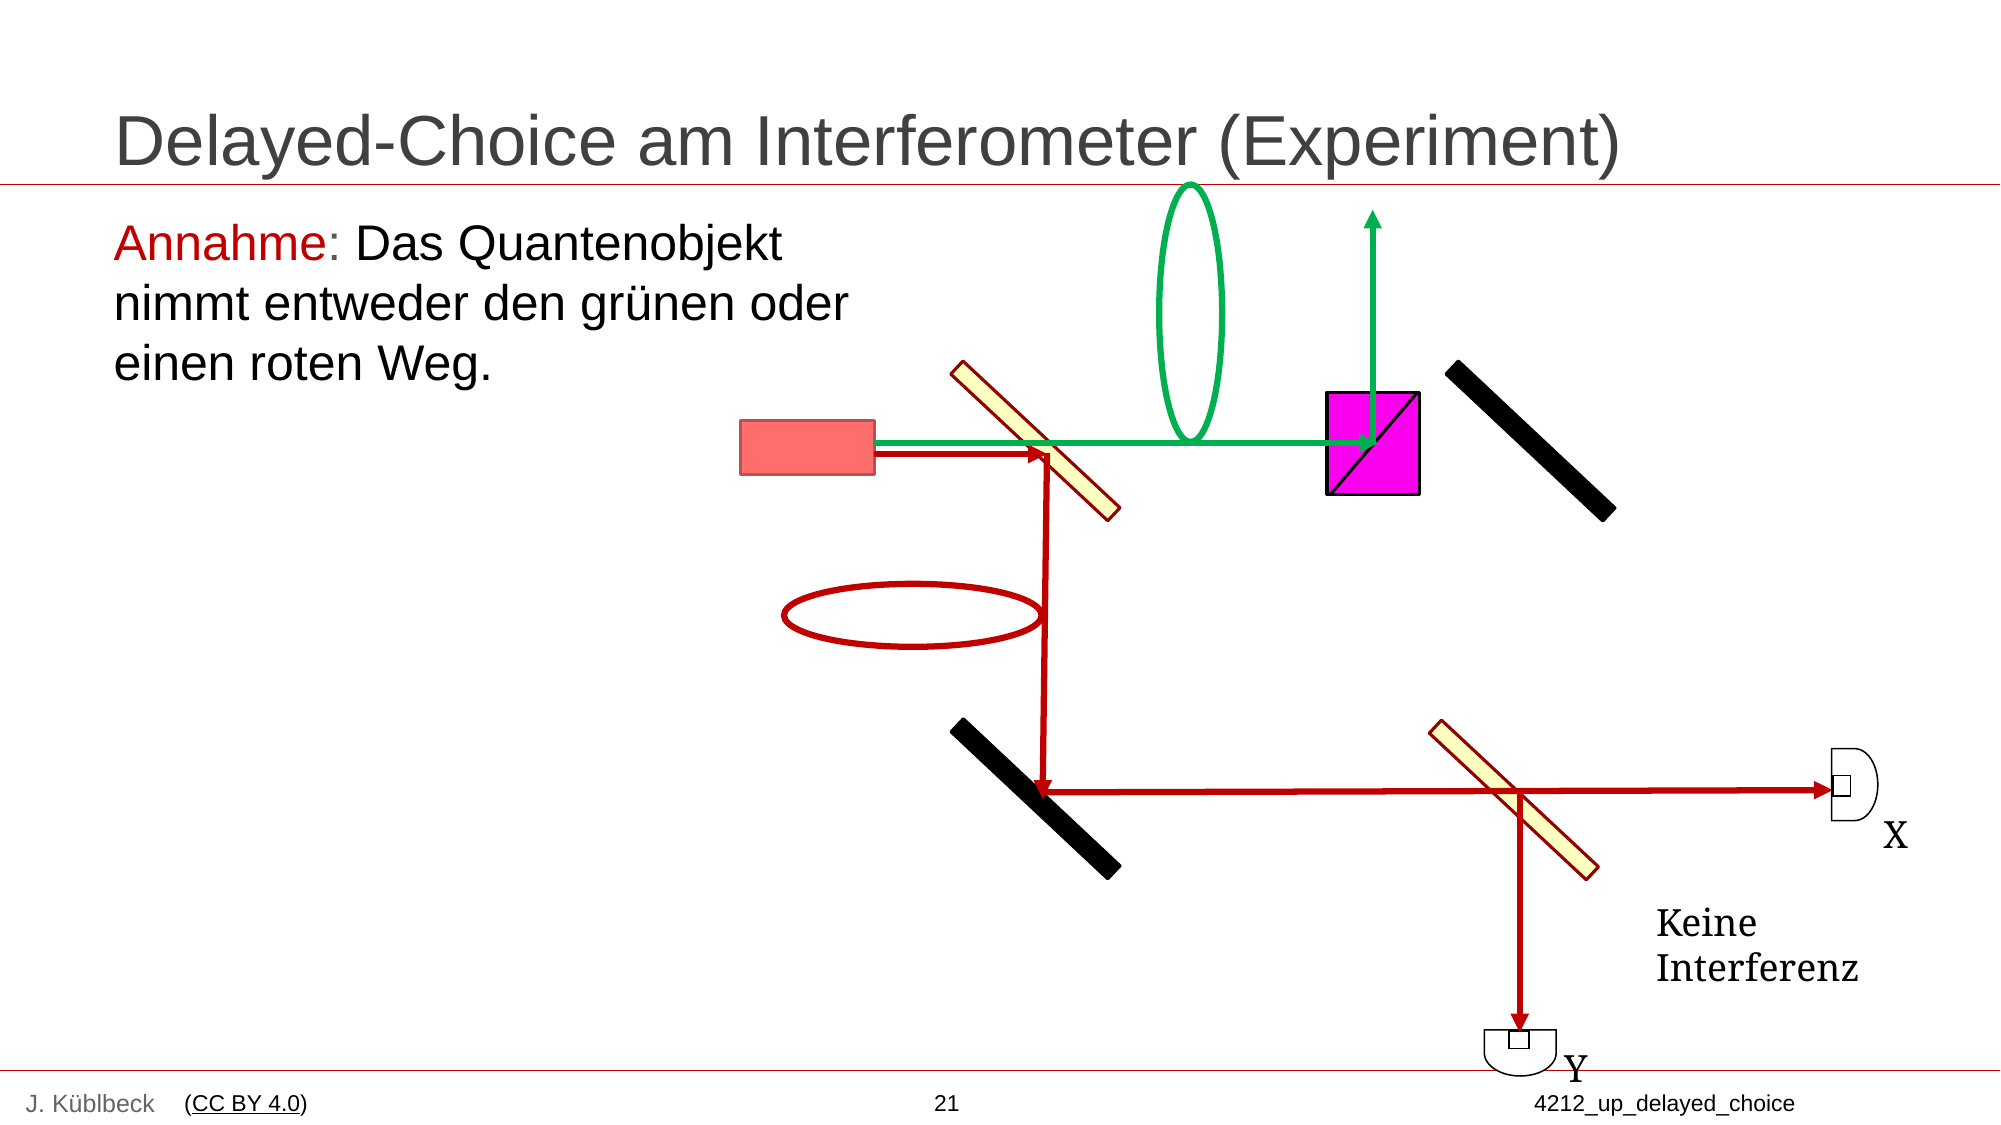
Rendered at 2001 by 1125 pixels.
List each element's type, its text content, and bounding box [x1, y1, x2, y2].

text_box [739, 209, 1925, 1099]
text_box [1171, 182, 1210, 206]
title Delayed-Choice am Interferometer (Experiment) [99, 90, 1900, 185]
list Annahme: Das Quantenobjekt nimmt entweder den grünen oder einen roten Weg. [98, 203, 930, 1035]
